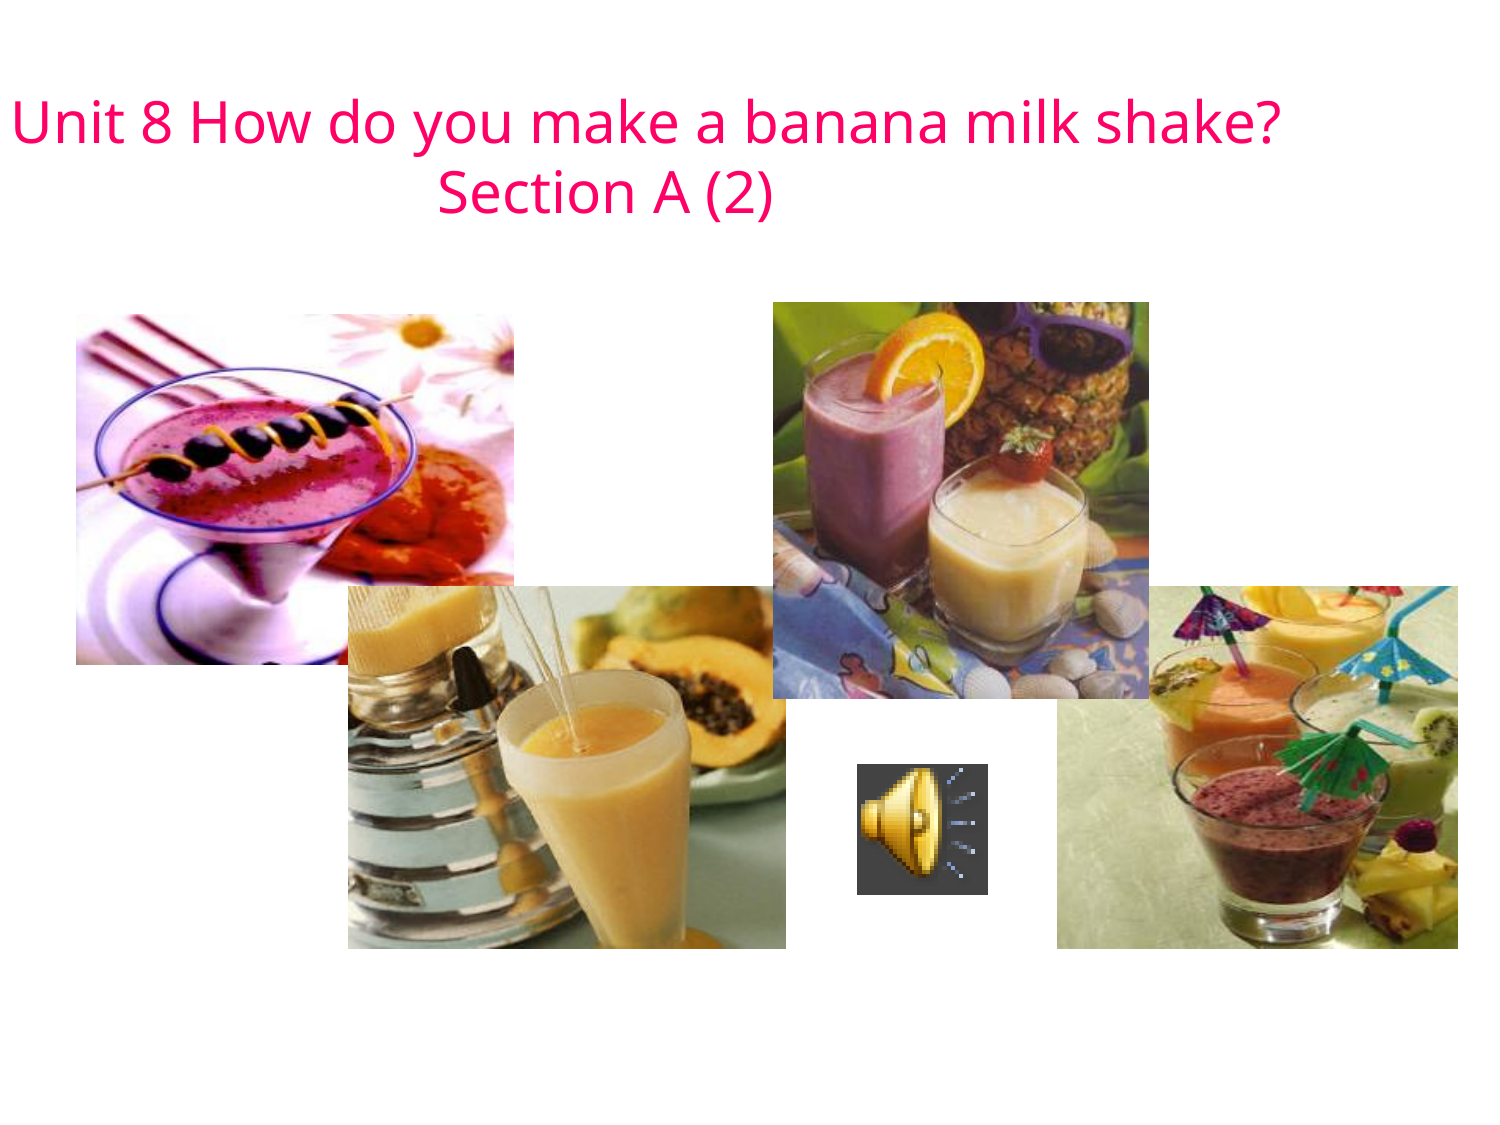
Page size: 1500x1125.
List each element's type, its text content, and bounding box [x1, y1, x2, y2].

picture [855, 763, 990, 897]
picture [76, 302, 1458, 949]
text_box Unit 8 How do you make a banana milk shake? Section A (2) [0, 78, 1483, 233]
